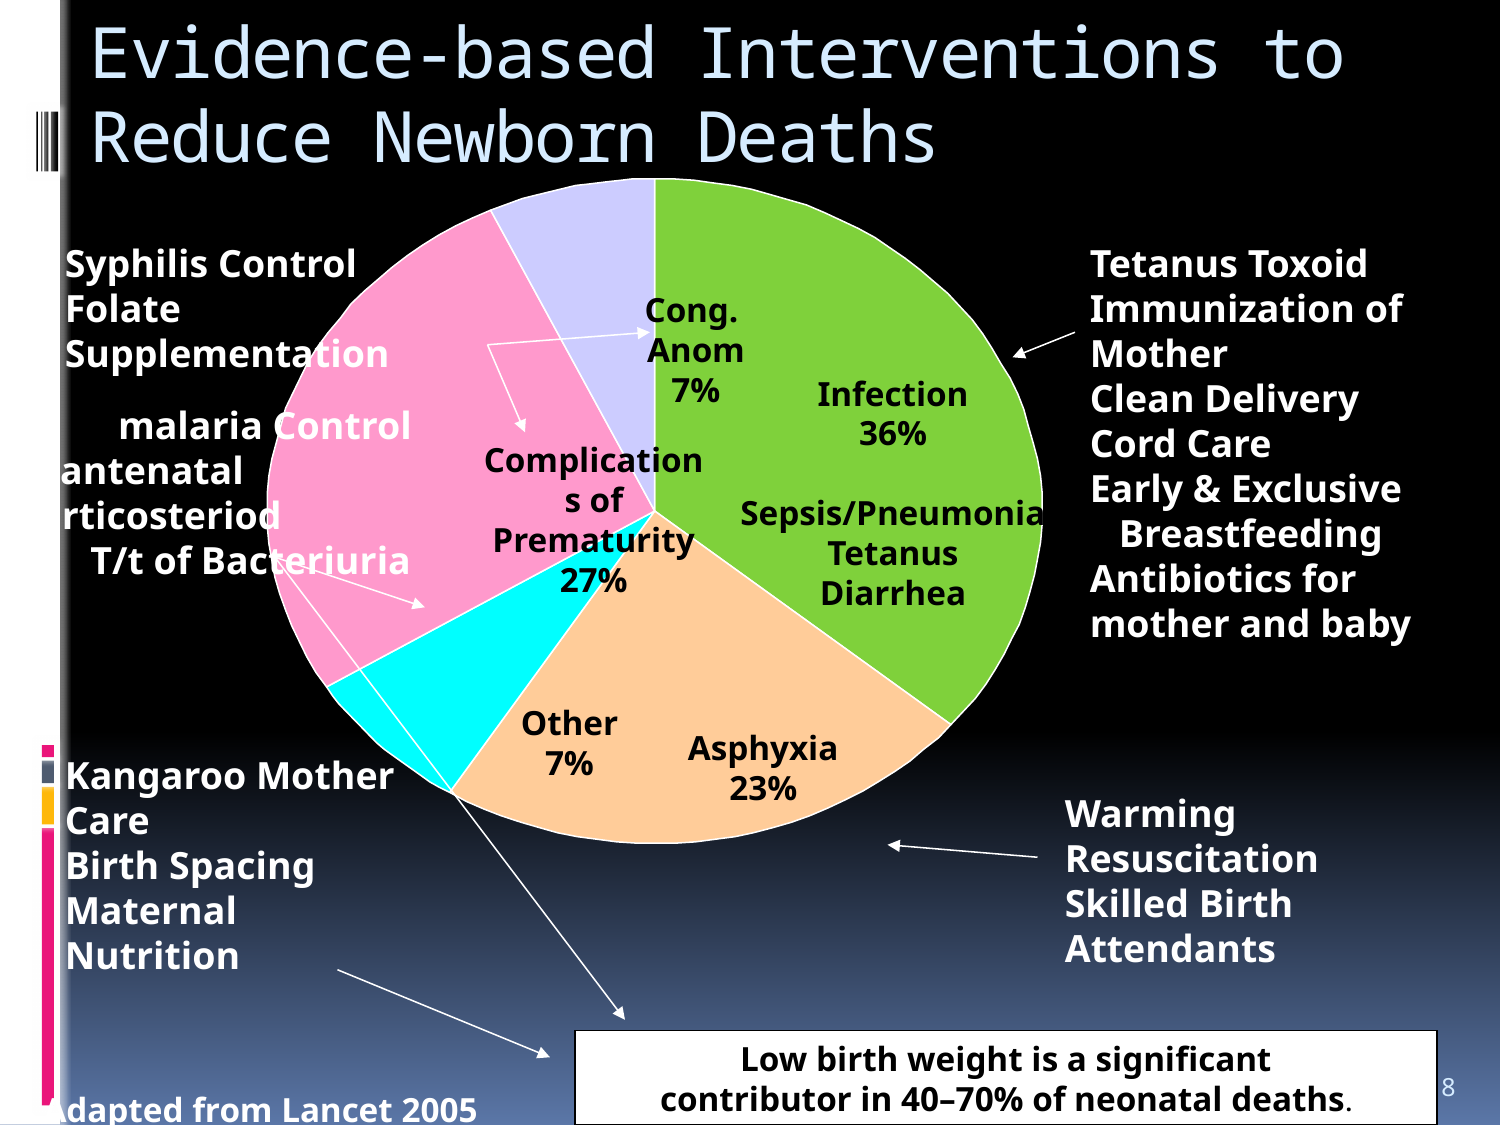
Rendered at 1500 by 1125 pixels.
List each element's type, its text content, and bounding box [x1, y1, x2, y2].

title Evidence-based Interventions to Reduce Newborn Deaths [75, 0, 1425, 188]
text_box Low birth weight is a significant contributor in 40–70% of neonatal deaths. [575, 1030, 1438, 1125]
text_box Warming Resuscitation Skilled Birth Attendants [1049, 782, 1500, 933]
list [0, 111, 1313, 913]
text_box Kangaroo Mother Care Birth Spacing Maternal Nutrition [49, 921, 425, 970]
text_box Adapted from Lancet 2005 [28, 1082, 493, 1125]
text_box Tetanus Toxoid Immunization of Mother Clean Delivery Cord Care Early & Exclusive Breastfeeding Antibiotics for mother and baby [1321, 232, 1475, 670]
text_box [550, 921, 625, 1020]
slide_number 18 [1412, 1052, 1488, 1113]
text_box [337, 970, 550, 1059]
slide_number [1062, 1052, 1412, 1113]
